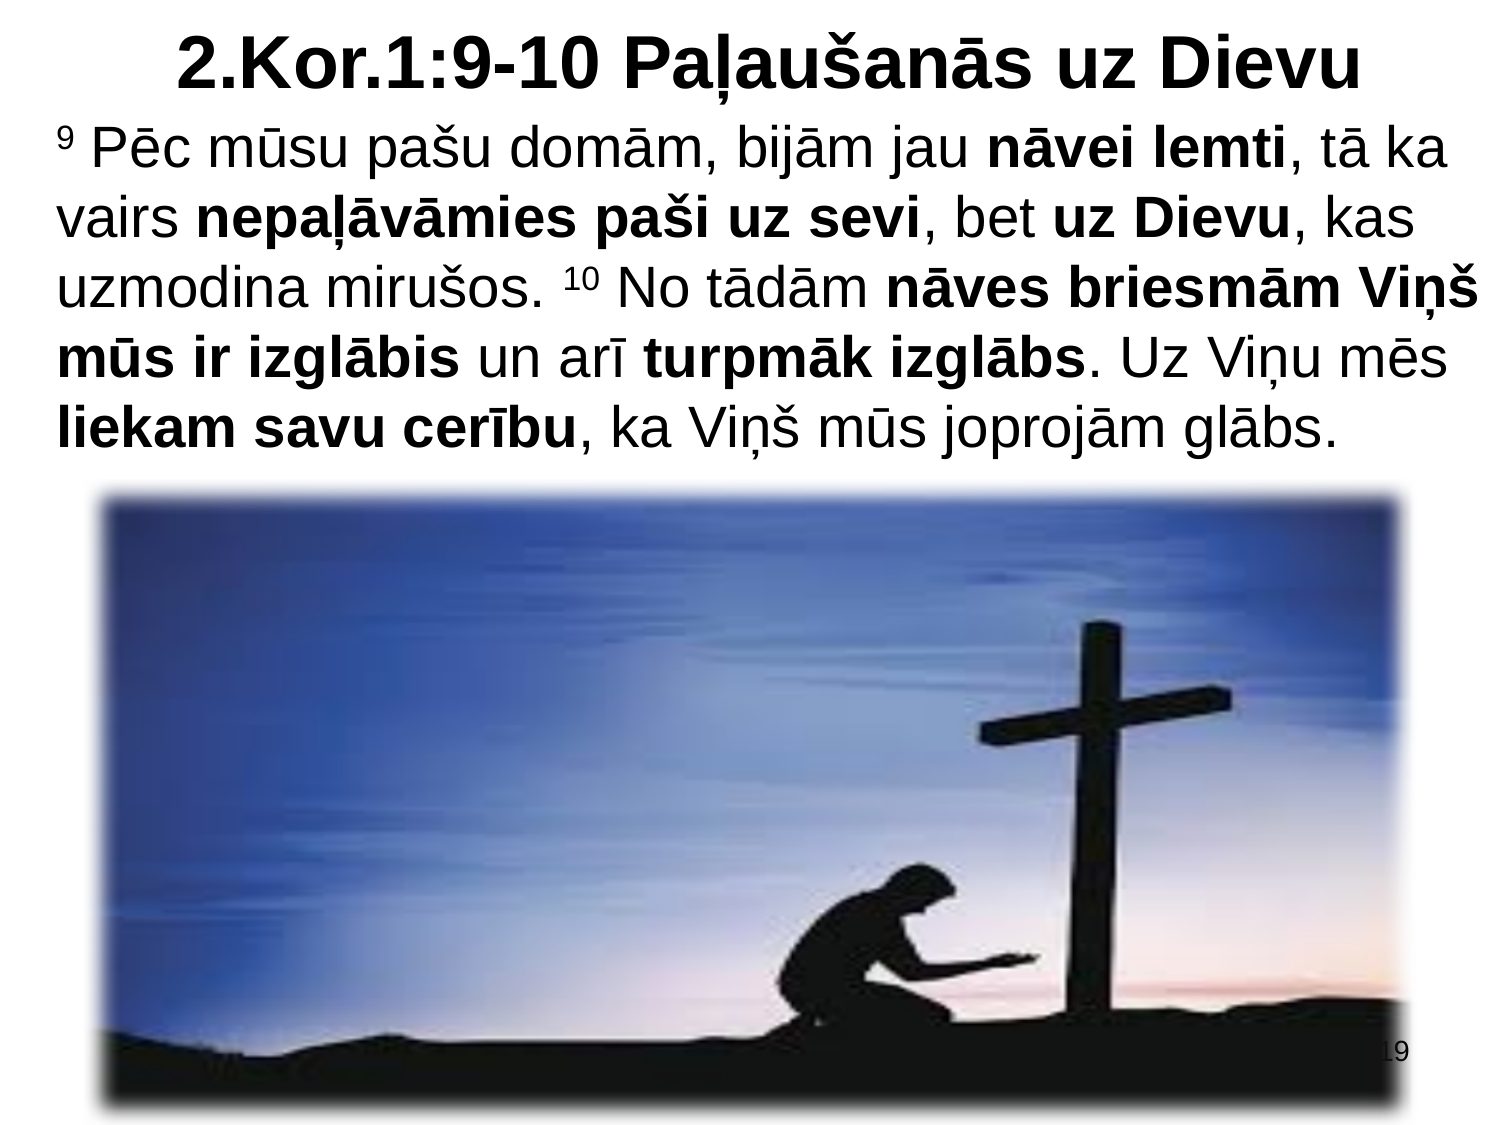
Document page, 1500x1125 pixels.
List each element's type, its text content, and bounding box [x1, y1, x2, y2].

picture [83, 479, 1417, 1125]
title 2.Kor.1:9-10 Paļaušanās uz Dievu [40, 0, 1500, 122]
text_box 9 Pēc mūsu pašu domām, bijām jau nāvei lemti, tā ka vairs nepaļāvāmies paši uz sevi, bet uz Dievu, kas uzmodina mirušos. 10 No tādām nāves briesmām Viņš mūs ir izglābis un arī turpmāk izglābs. Uz Viņu mēs liekam savu cerību, ka Viņš mūs joprojām glābs. [41, 101, 1500, 467]
